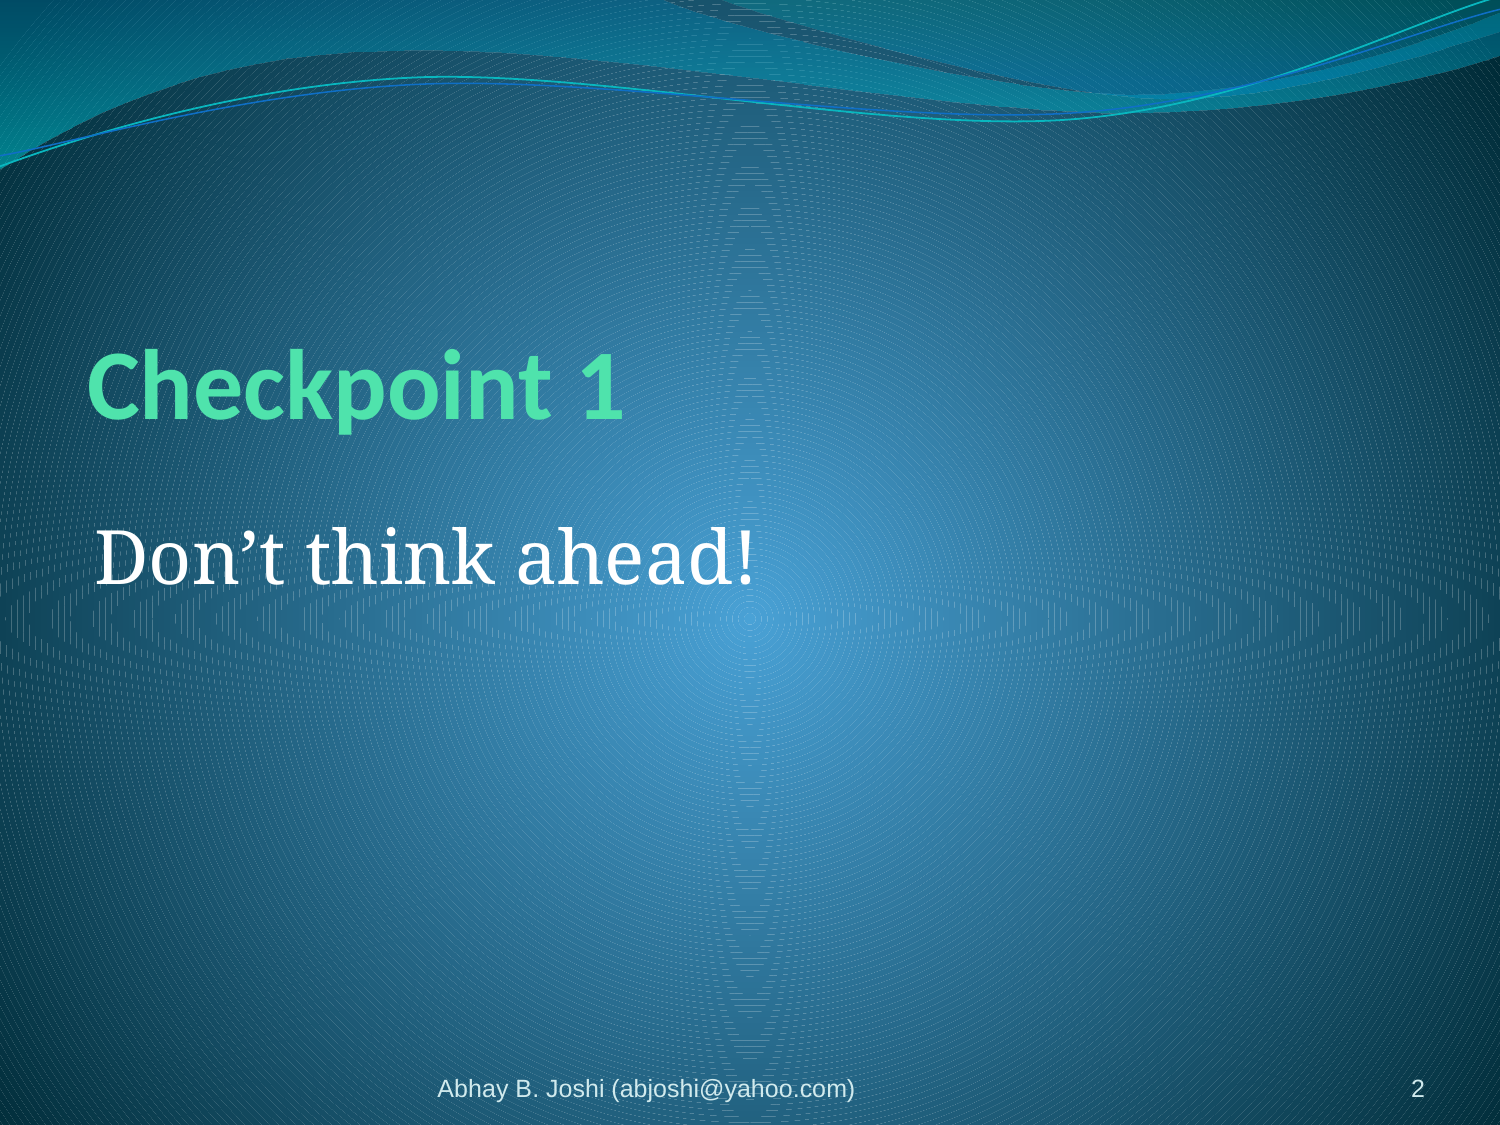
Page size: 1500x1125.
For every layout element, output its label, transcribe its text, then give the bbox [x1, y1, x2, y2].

footer Abhay B. Joshi (abjoshi@yahoo.com) [437, 1042, 988, 1103]
list Don’t think ahead! [86, 502, 1362, 750]
slide_number 2 [1299, 1042, 1425, 1103]
title Checkpoint 1 [86, 216, 1362, 440]
